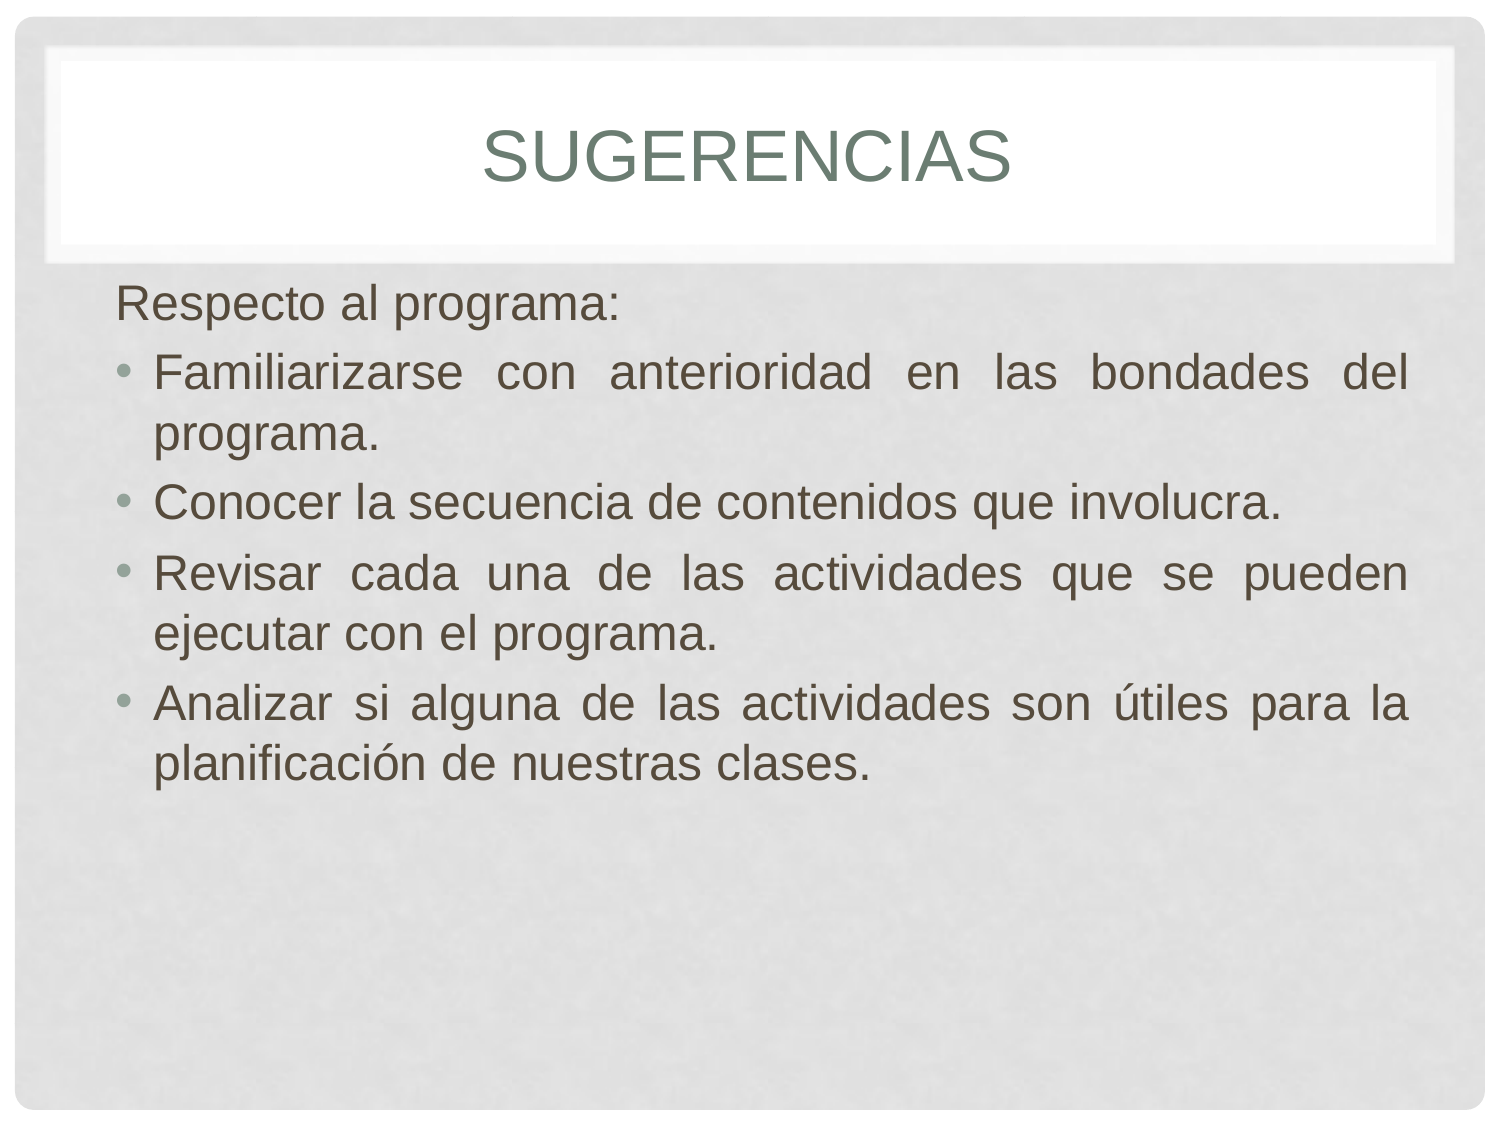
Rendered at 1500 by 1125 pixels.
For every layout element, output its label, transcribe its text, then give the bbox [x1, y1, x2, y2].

list Respecto al programa: Familiarizarse con anterioridad en las bondades del programa. Conocer la secuencia de contenidos que involucra. Revisar cada una de las actividades que se pueden ejecutar con el programa. Analizar si alguna de las actividades son útiles para la planificación de nuestras clases. [82, 262, 1425, 1067]
title Sugerencias [69, 66, 1425, 238]
